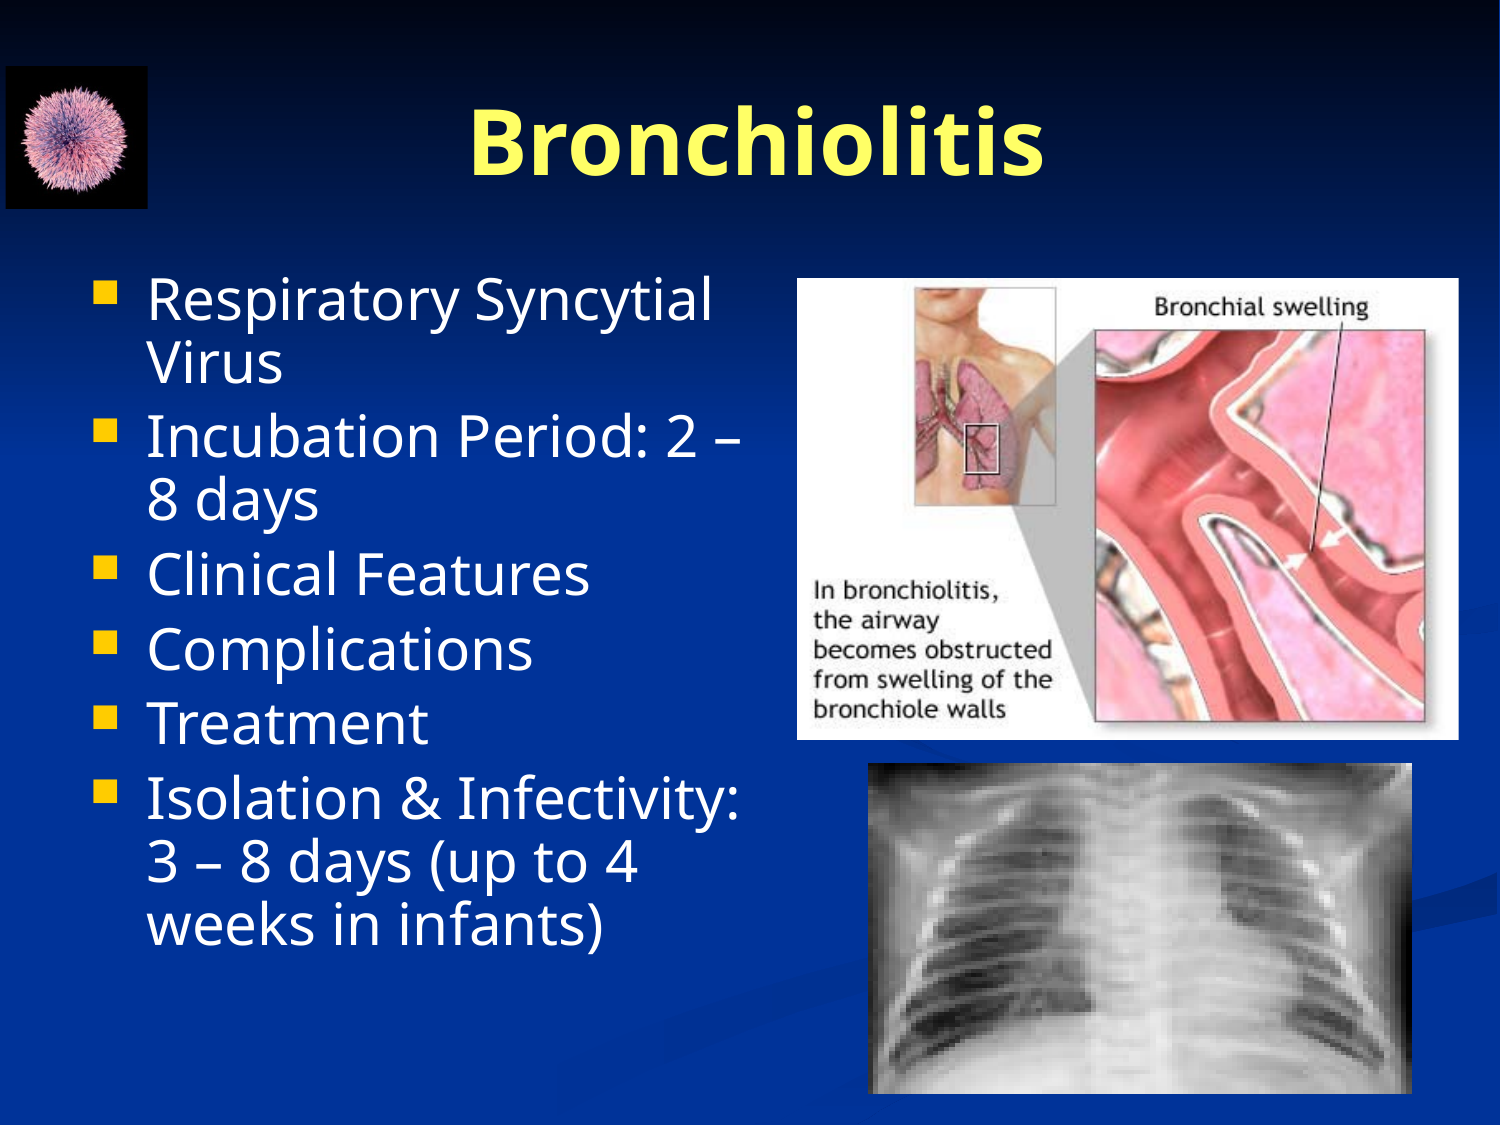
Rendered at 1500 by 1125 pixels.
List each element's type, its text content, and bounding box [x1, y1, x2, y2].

picture [796, 278, 1459, 740]
picture [5, 66, 148, 209]
picture [867, 762, 1412, 1095]
title Bronchiolitis [159, 44, 1353, 233]
list Respiratory Syncytial Virus Incubation Period: 2 – 8 days Clinical Features Complications Treatment Isolation & Infectivity: 3 – 8 days (up to 4 weeks in infants) [74, 262, 762, 1006]
